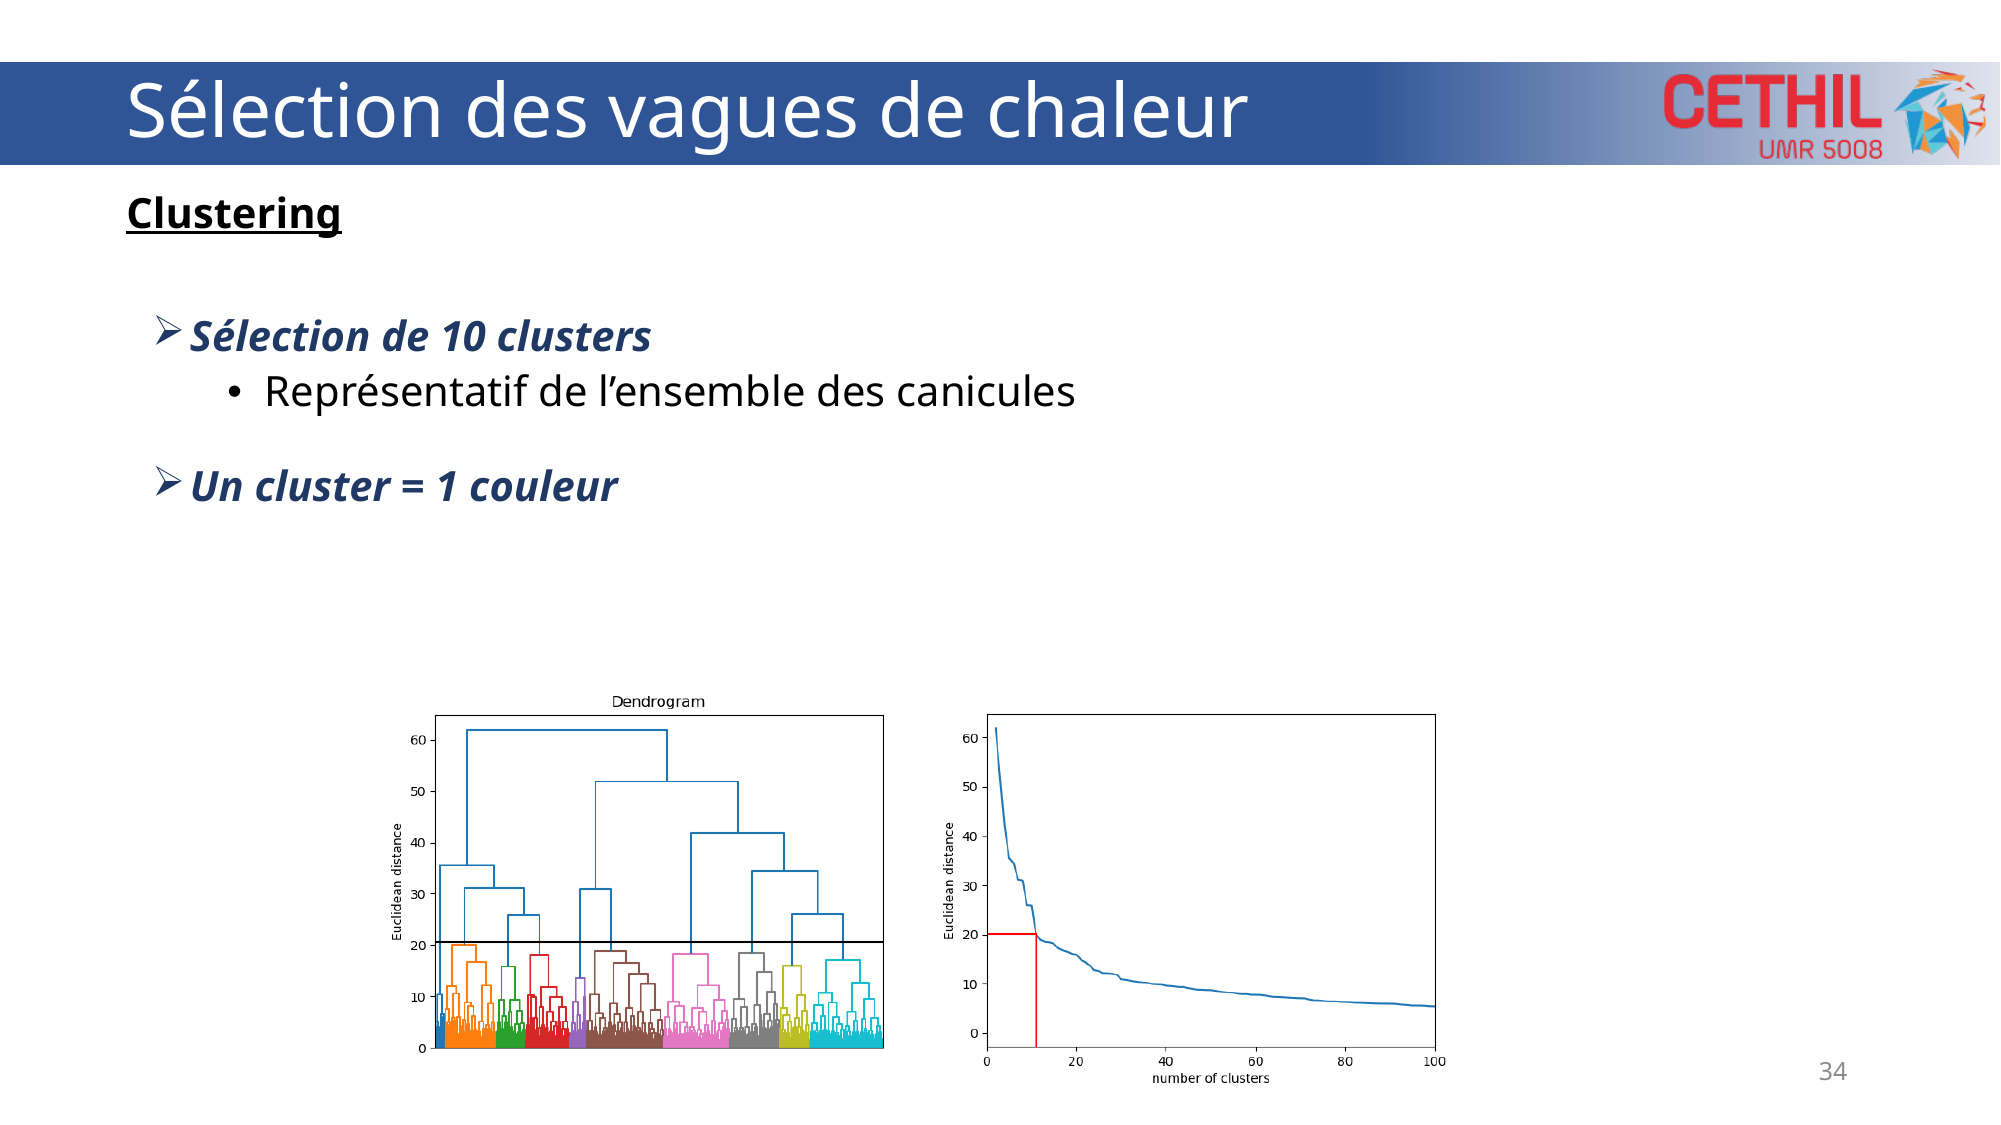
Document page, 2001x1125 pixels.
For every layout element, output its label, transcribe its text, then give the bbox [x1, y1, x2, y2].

title Sélection des vagues de chaleur [111, 42, 1937, 185]
slide_number 34 [1412, 1042, 1863, 1103]
list Sélection de 10 clusters Représentatif de l’ensemble des canicules Un cluster = 1 couleur [137, 307, 1863, 1014]
picture [362, 661, 1492, 1095]
list Clustering [111, 184, 1935, 267]
